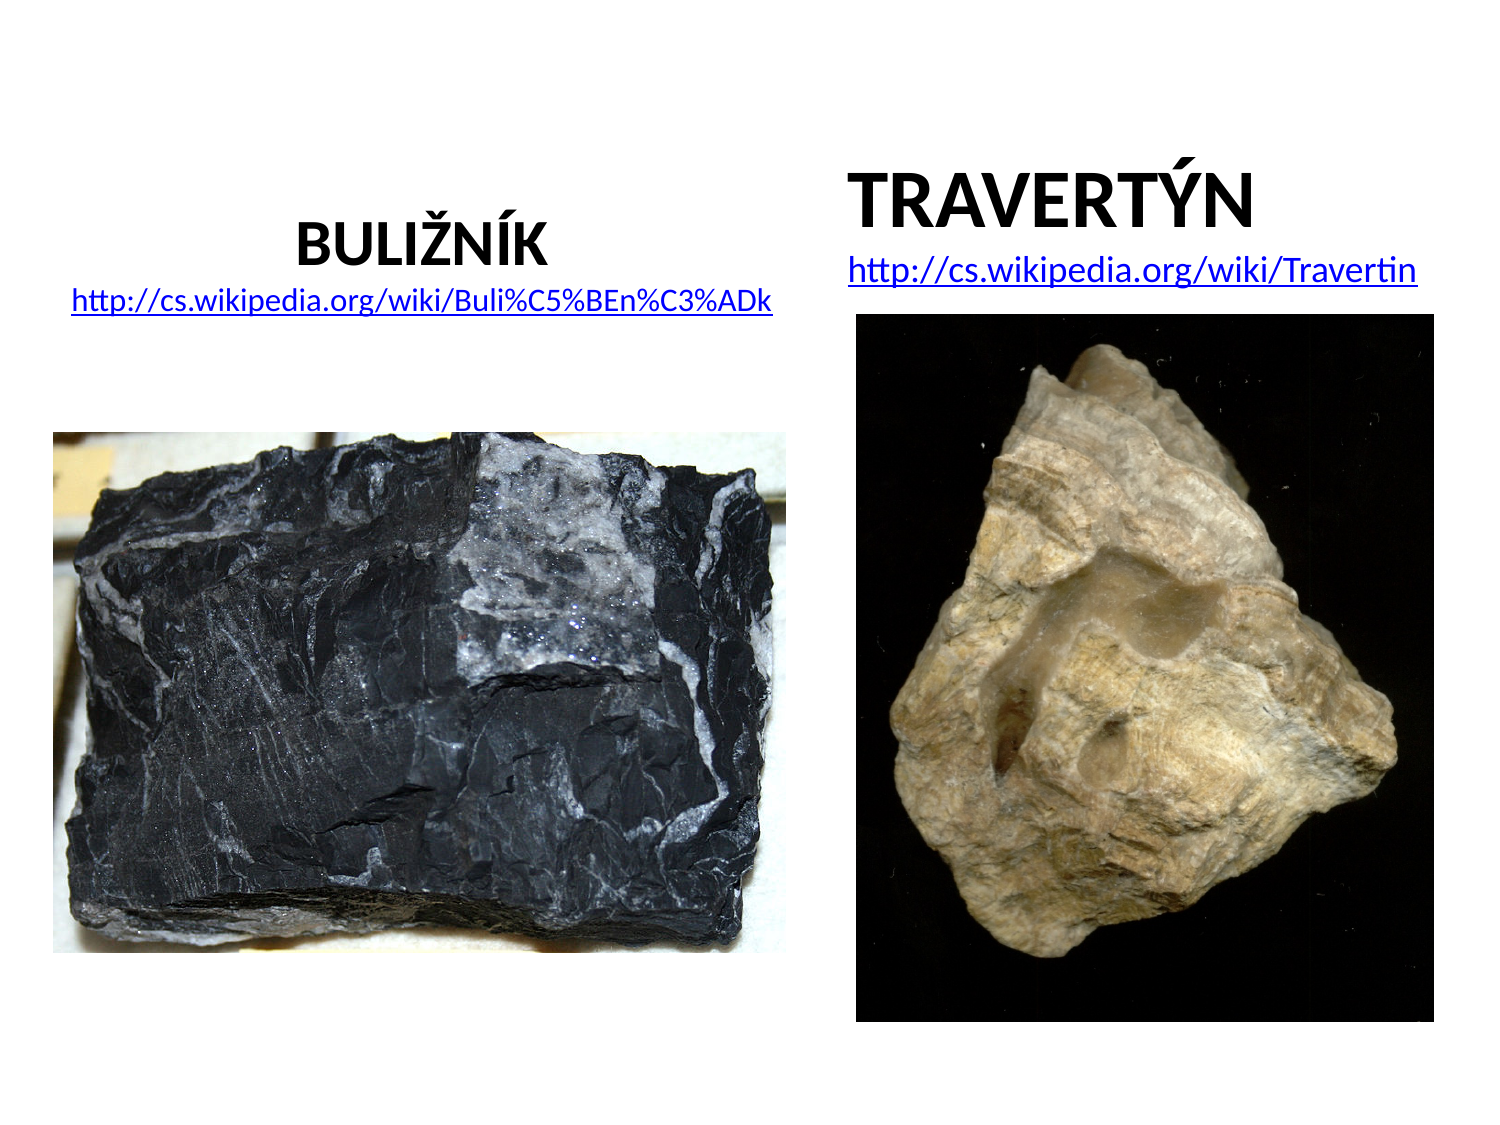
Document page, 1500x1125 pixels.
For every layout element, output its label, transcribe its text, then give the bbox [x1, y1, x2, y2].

picture [855, 314, 1434, 1022]
picture [52, 432, 786, 953]
title BULIŽNÍK http://cs.wikipedia.org/wiki/Buli%C5%BEn%C3%ADk [53, 184, 792, 372]
text_box TRAVERTÝN http://cs.wikipedia.org/wiki/Travertin [832, 137, 1459, 342]
